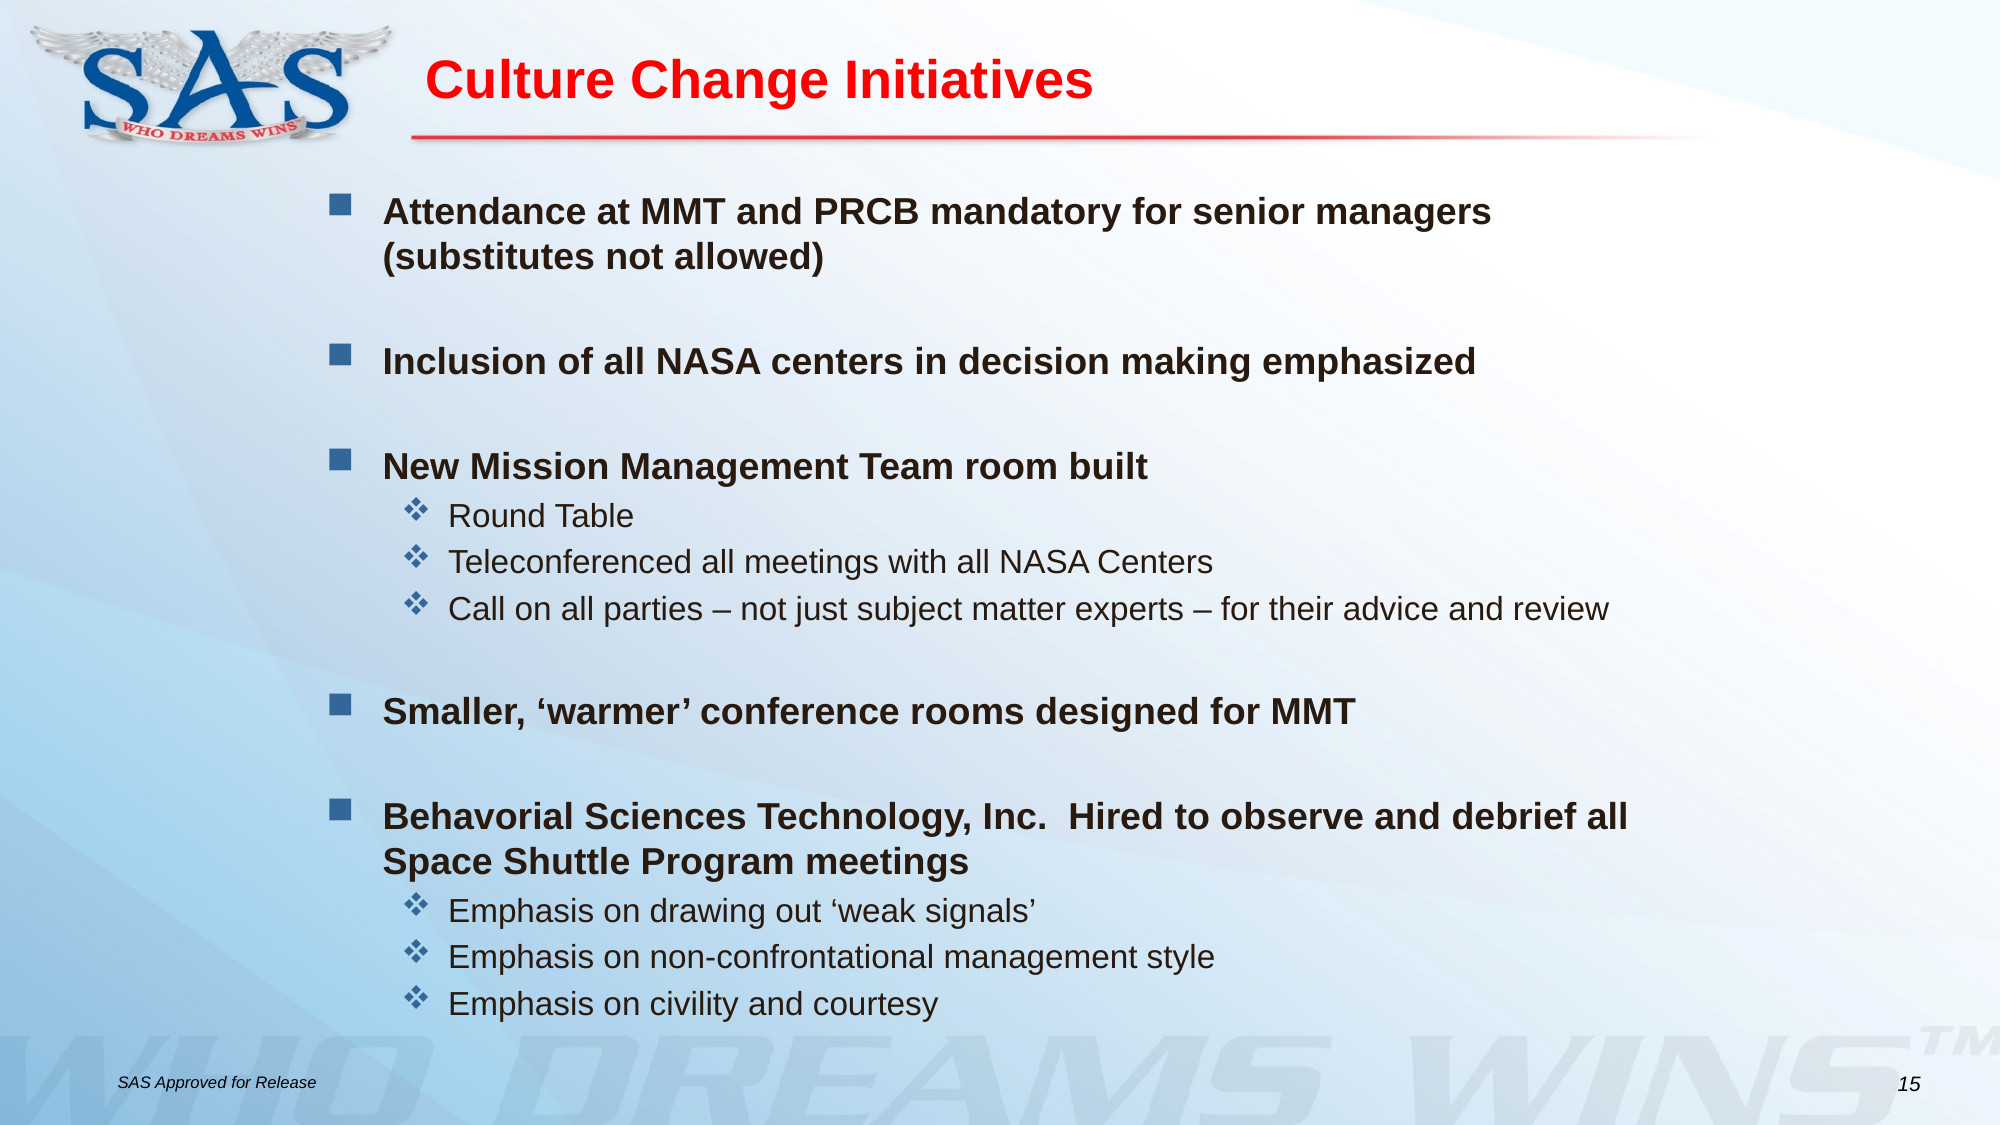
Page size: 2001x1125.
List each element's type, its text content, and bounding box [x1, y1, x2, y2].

list Attendance at MMT and PRCB mandatory for senior managers (substitutes not allowed) Inclusion of all NASA centers in decision making emphasized New Mission Management Team room built Round Table Teleconferenced all meetings with all NASA Centers Call on all parties – not just subject matter experts – for their advice and review Smaller, ‘warmer’ conference rooms designed for MMT Behavorial Sciences Technology, Inc. Hired to observe and debrief all Space Shuttle Program meetings Emphasis on drawing out ‘weak signals’ Emphasis on non-confrontational management style Emphasis on civility and courtesy [310, 179, 1704, 997]
slide_number 15 [1799, 1062, 1936, 1100]
title Culture Change Initiatives [410, 24, 1939, 139]
picture [0, 0, 2000, 1125]
